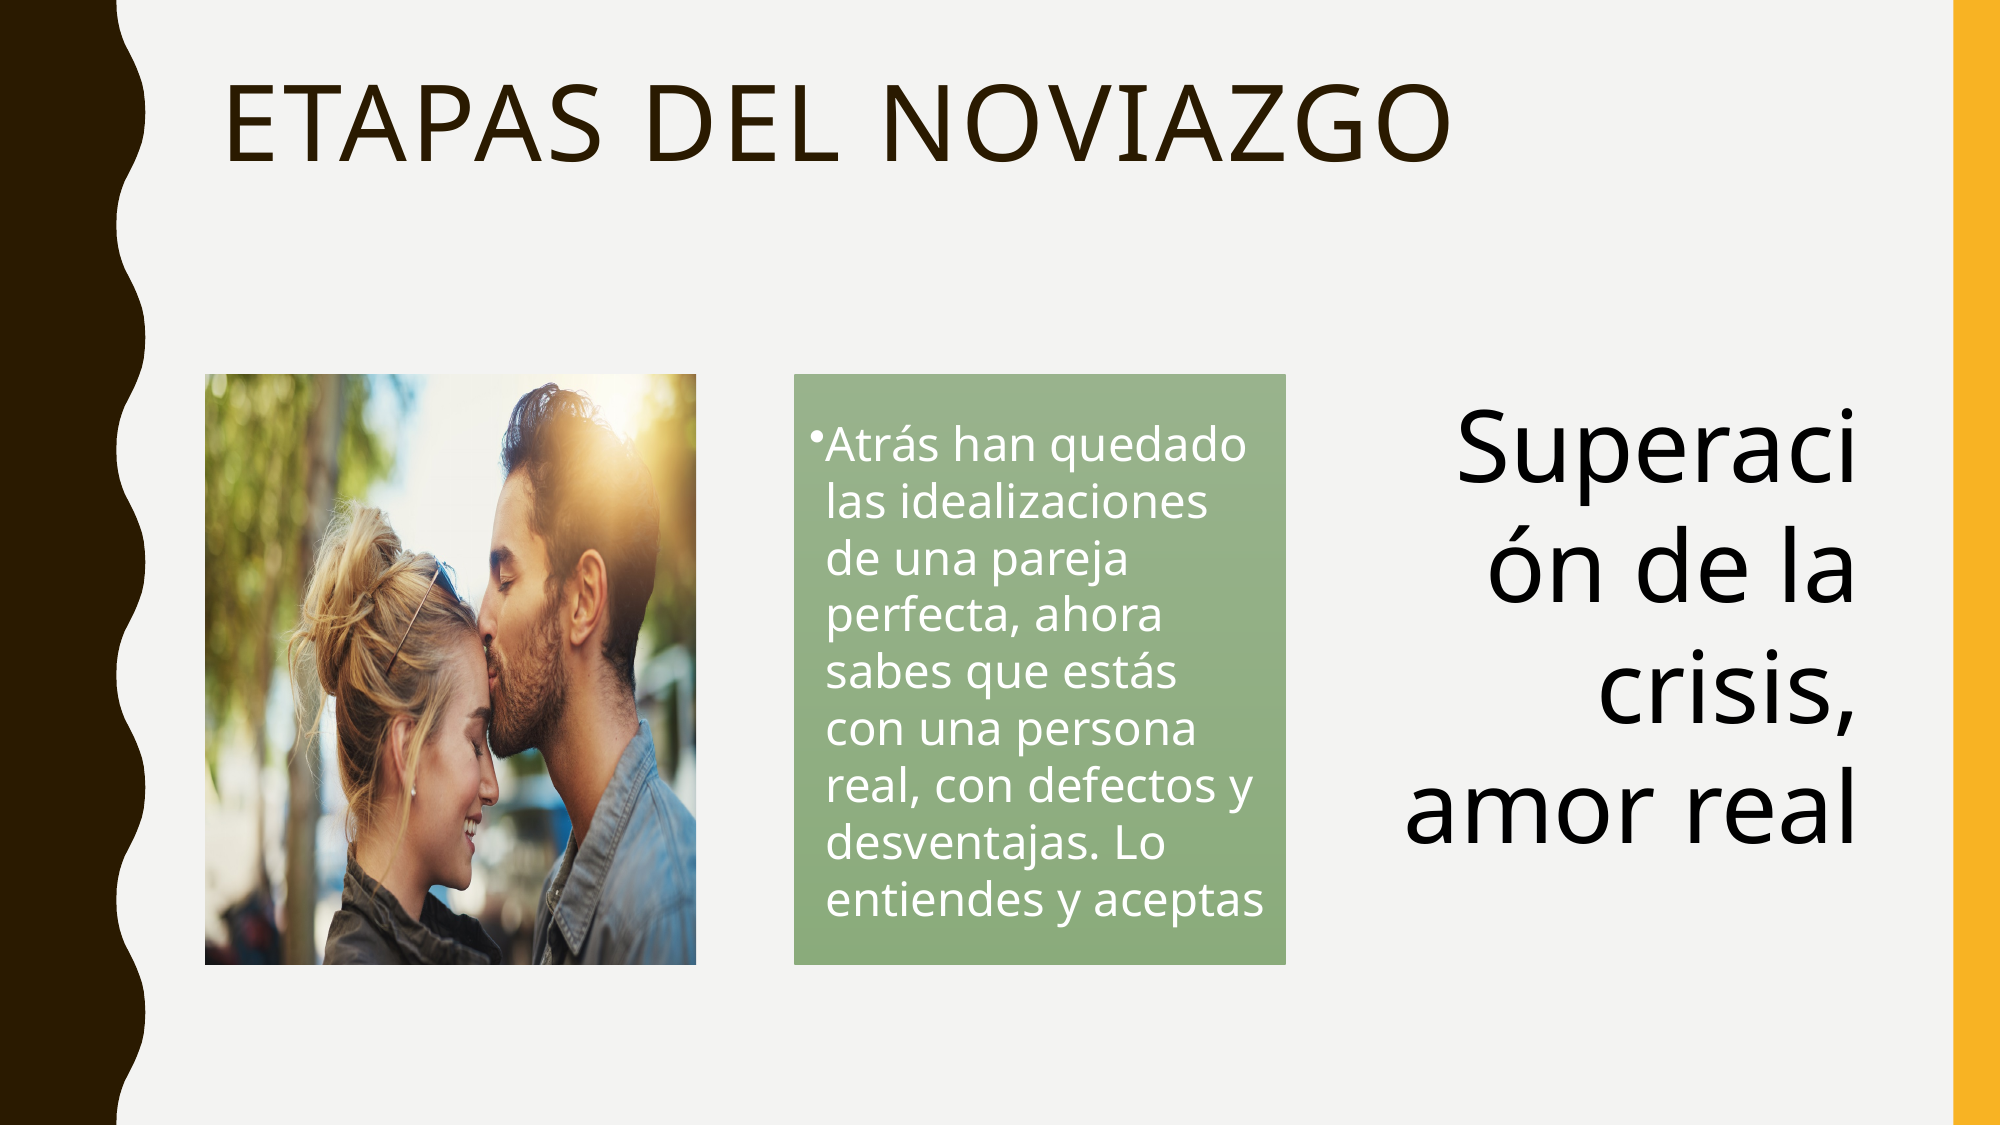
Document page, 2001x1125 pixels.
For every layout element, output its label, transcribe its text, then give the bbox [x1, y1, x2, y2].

title Etapas del noviazgo [205, 62, 1875, 308]
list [205, 374, 1875, 965]
